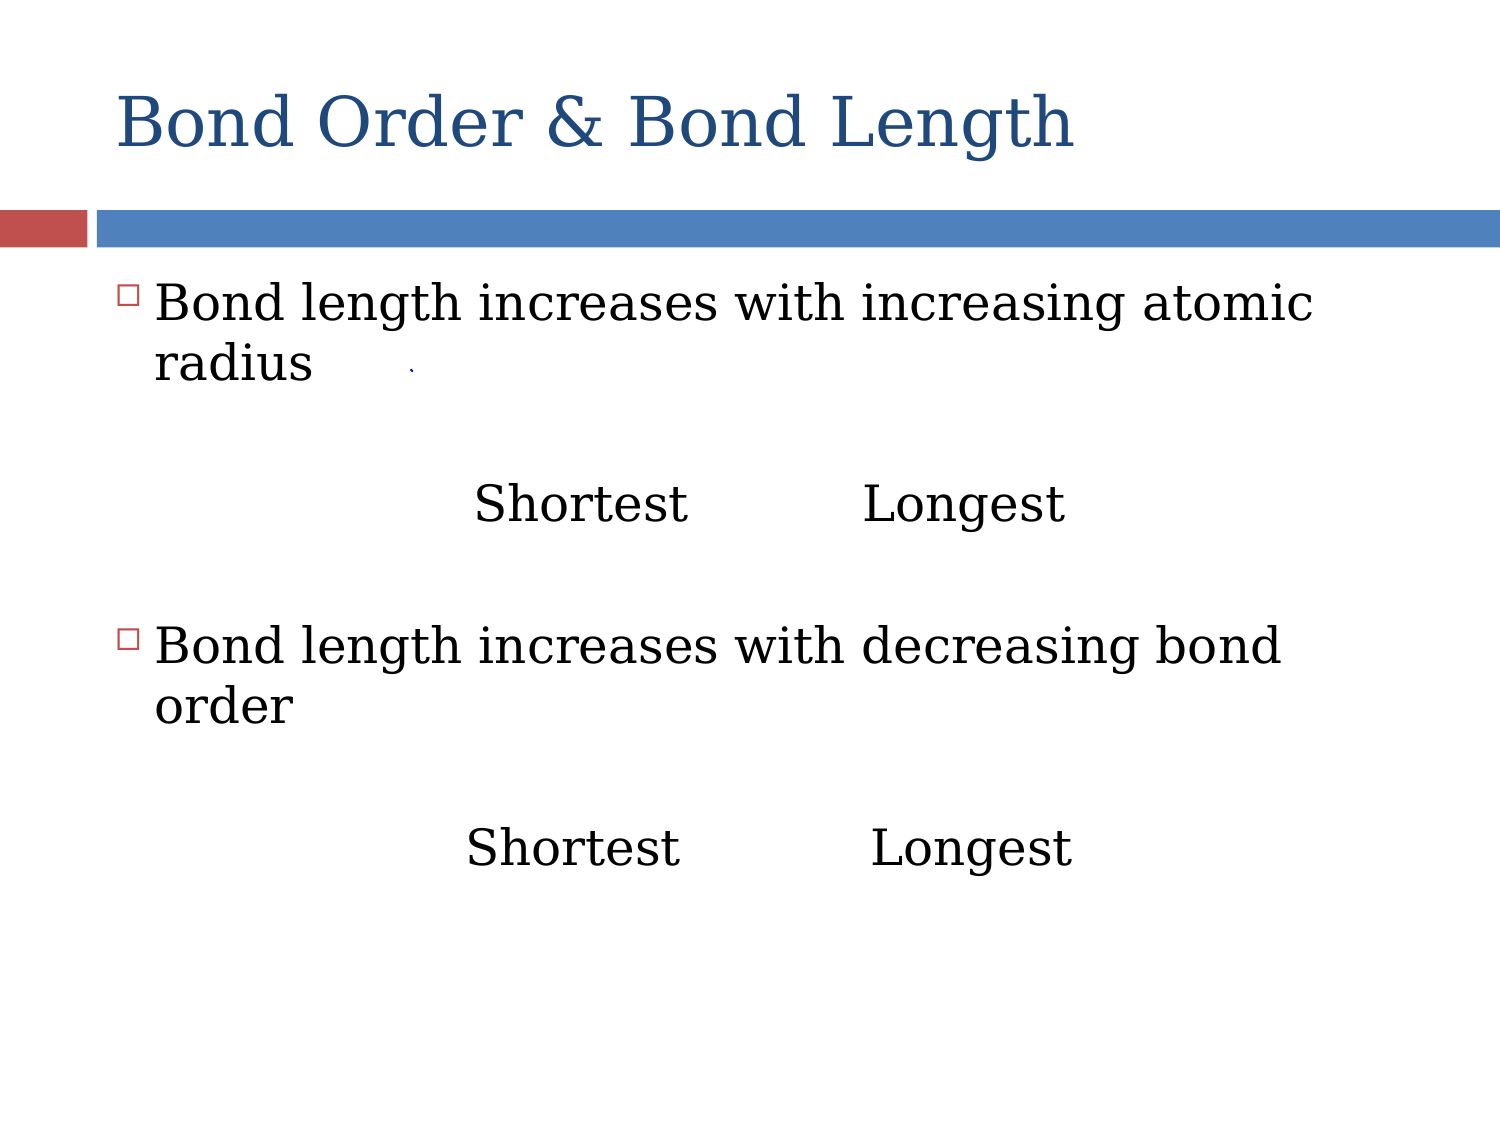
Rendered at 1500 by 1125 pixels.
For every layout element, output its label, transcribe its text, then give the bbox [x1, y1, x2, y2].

title Bond Order & Bond Length [100, 37, 1438, 200]
